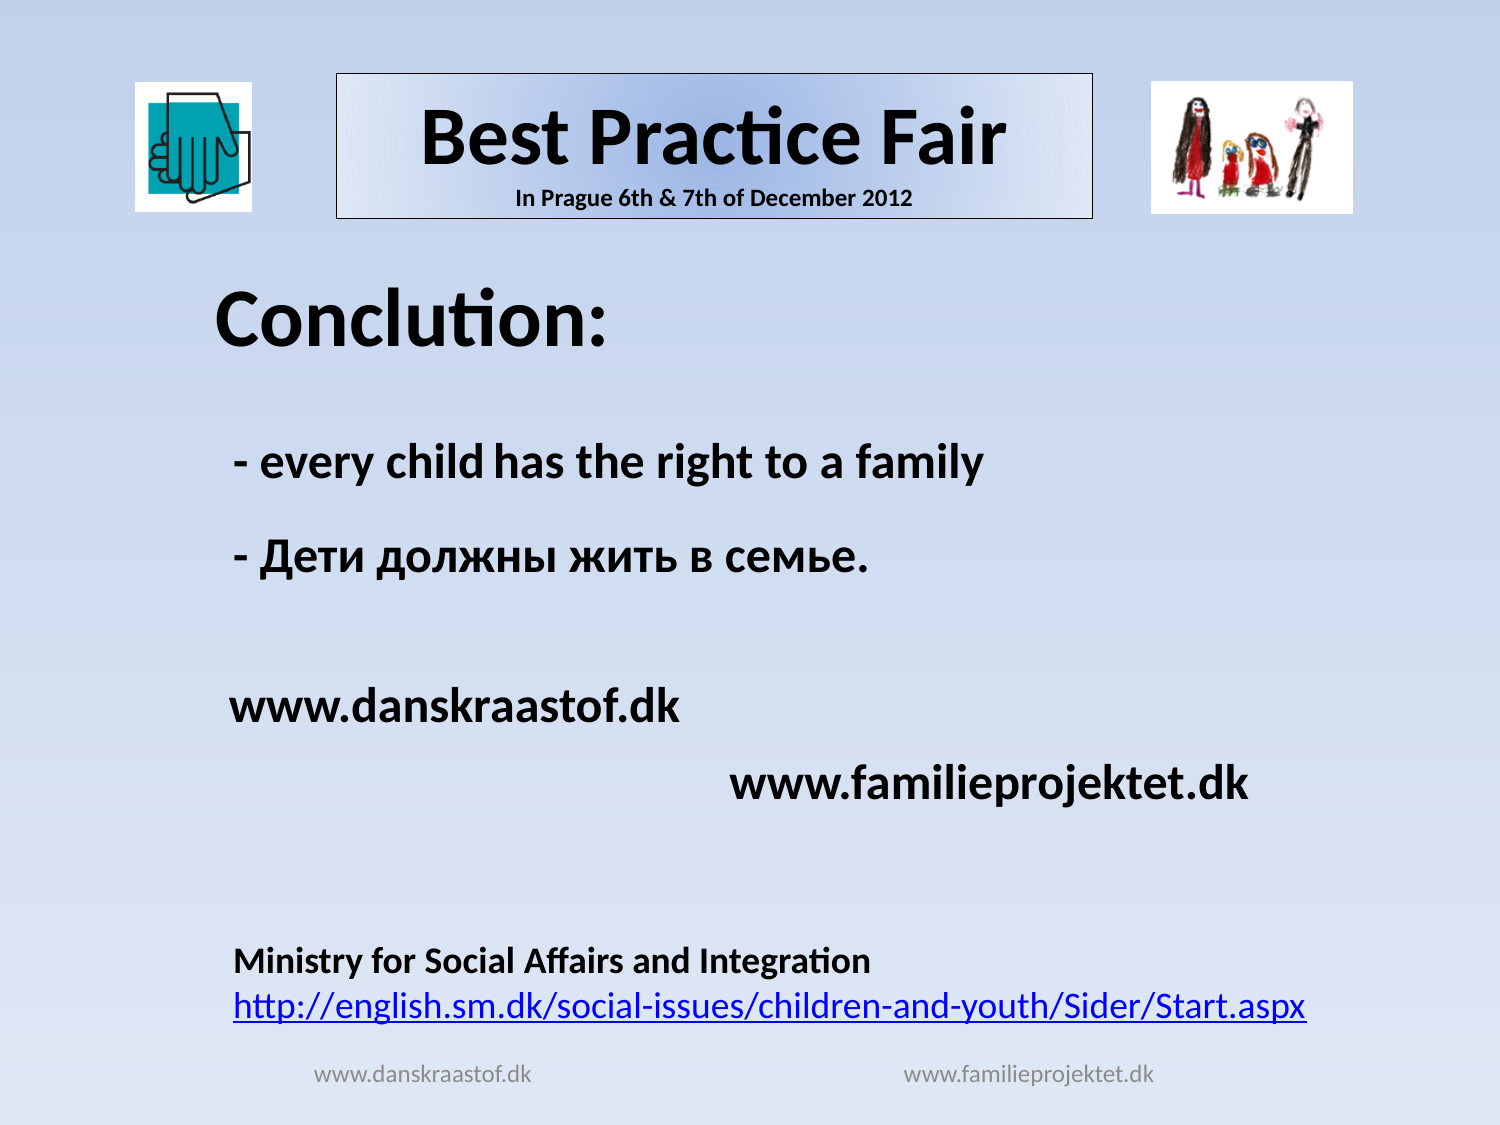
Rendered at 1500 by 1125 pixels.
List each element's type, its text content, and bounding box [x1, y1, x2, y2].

picture [1151, 80, 1353, 214]
text_box - Дети должны жить в семье. [218, 515, 916, 590]
text_box to a family [749, 420, 1010, 496]
text_box www.danskraastof.dk [214, 664, 711, 740]
text_box Ministry for Social Affairs and Integration http://english.sm.dk/social-issues/children-and-youth/Sider/Start.aspx [218, 928, 1353, 1034]
text_box has the right [478, 420, 749, 496]
text_box Best Practice Fair In Prague 6th & 7th of December 2012 [336, 73, 1093, 219]
text_box www.familieprojektet.dk [714, 742, 1270, 817]
picture [135, 82, 252, 212]
text_box - every child [218, 420, 478, 496]
footer www.danskraastof.dk www.familieprojektet.dk [218, 1042, 1252, 1103]
subtitle Conclution: [200, 255, 1251, 374]
